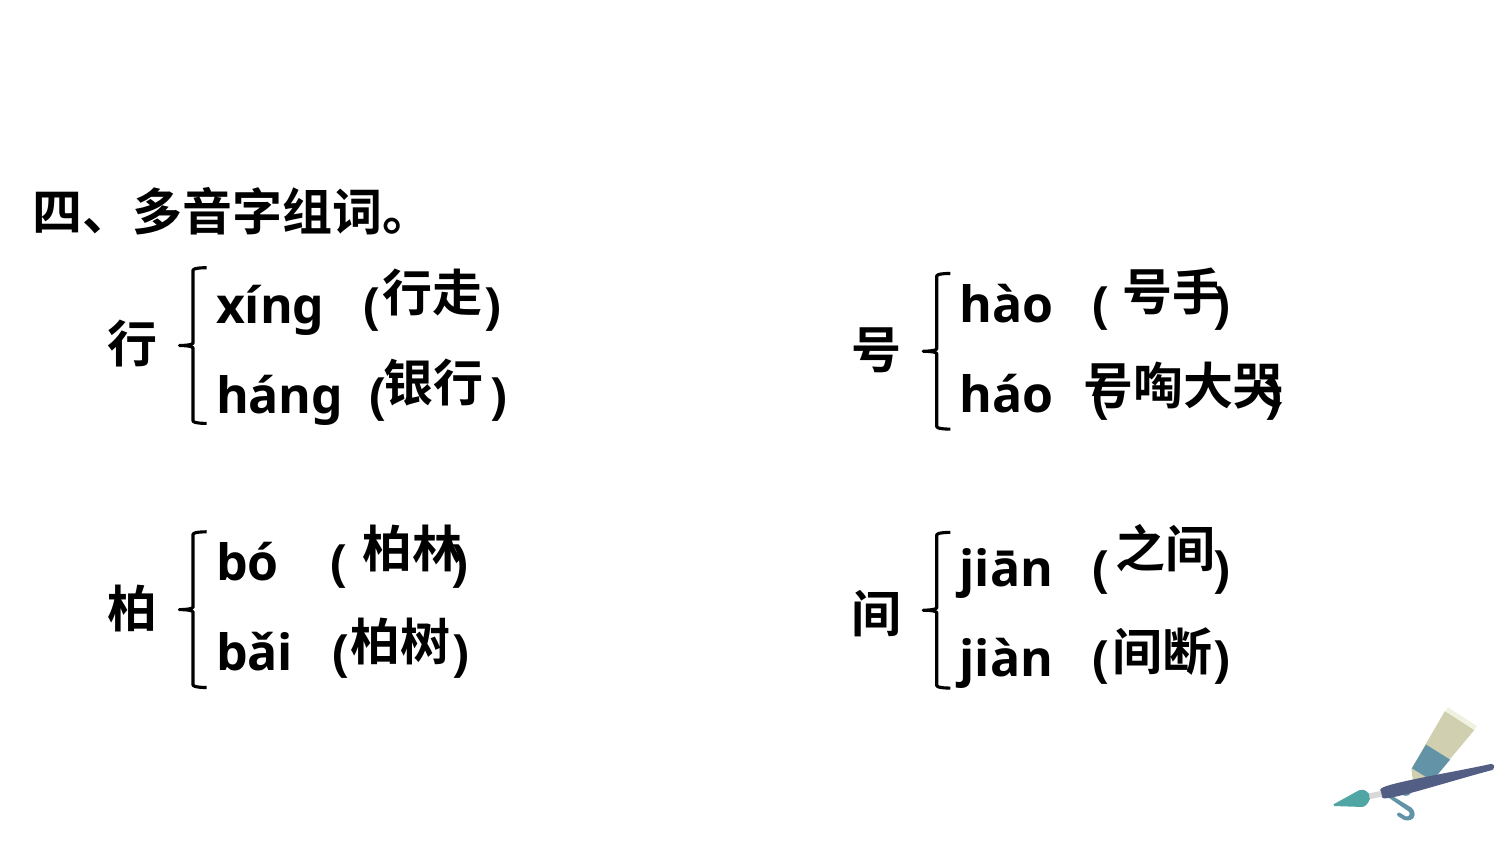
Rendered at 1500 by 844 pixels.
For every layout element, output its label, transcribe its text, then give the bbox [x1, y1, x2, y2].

text_box 柏 [93, 569, 187, 645]
text_box 柏林 [347, 509, 477, 585]
text_box bó ( ) bǎi ( ) [201, 492, 629, 688]
text_box hào ( ) háo ( ) [945, 234, 1373, 430]
text_box 间断 [1097, 613, 1228, 688]
text_box 四、多音字组词。 [17, 142, 1211, 248]
text_box [923, 532, 945, 688]
text_box [923, 273, 945, 429]
text_box jiān ( ) jiàn ( ) [945, 498, 1373, 694]
text_box 之间 [1100, 509, 1231, 585]
text_box [179, 267, 201, 424]
text_box [179, 532, 201, 688]
text_box 行 [93, 305, 187, 381]
text_box 间 [836, 575, 931, 651]
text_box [1358, 708, 1481, 844]
text_box xíng ( ) háng ( ) [201, 235, 629, 431]
text_box 柏树 [335, 602, 466, 678]
text_box 号 [836, 311, 931, 386]
text_box 银行 [368, 343, 499, 419]
text_box 号啕大哭 [1068, 346, 1299, 422]
text_box 行走 [367, 253, 498, 329]
text_box 号手 [1108, 252, 1238, 328]
